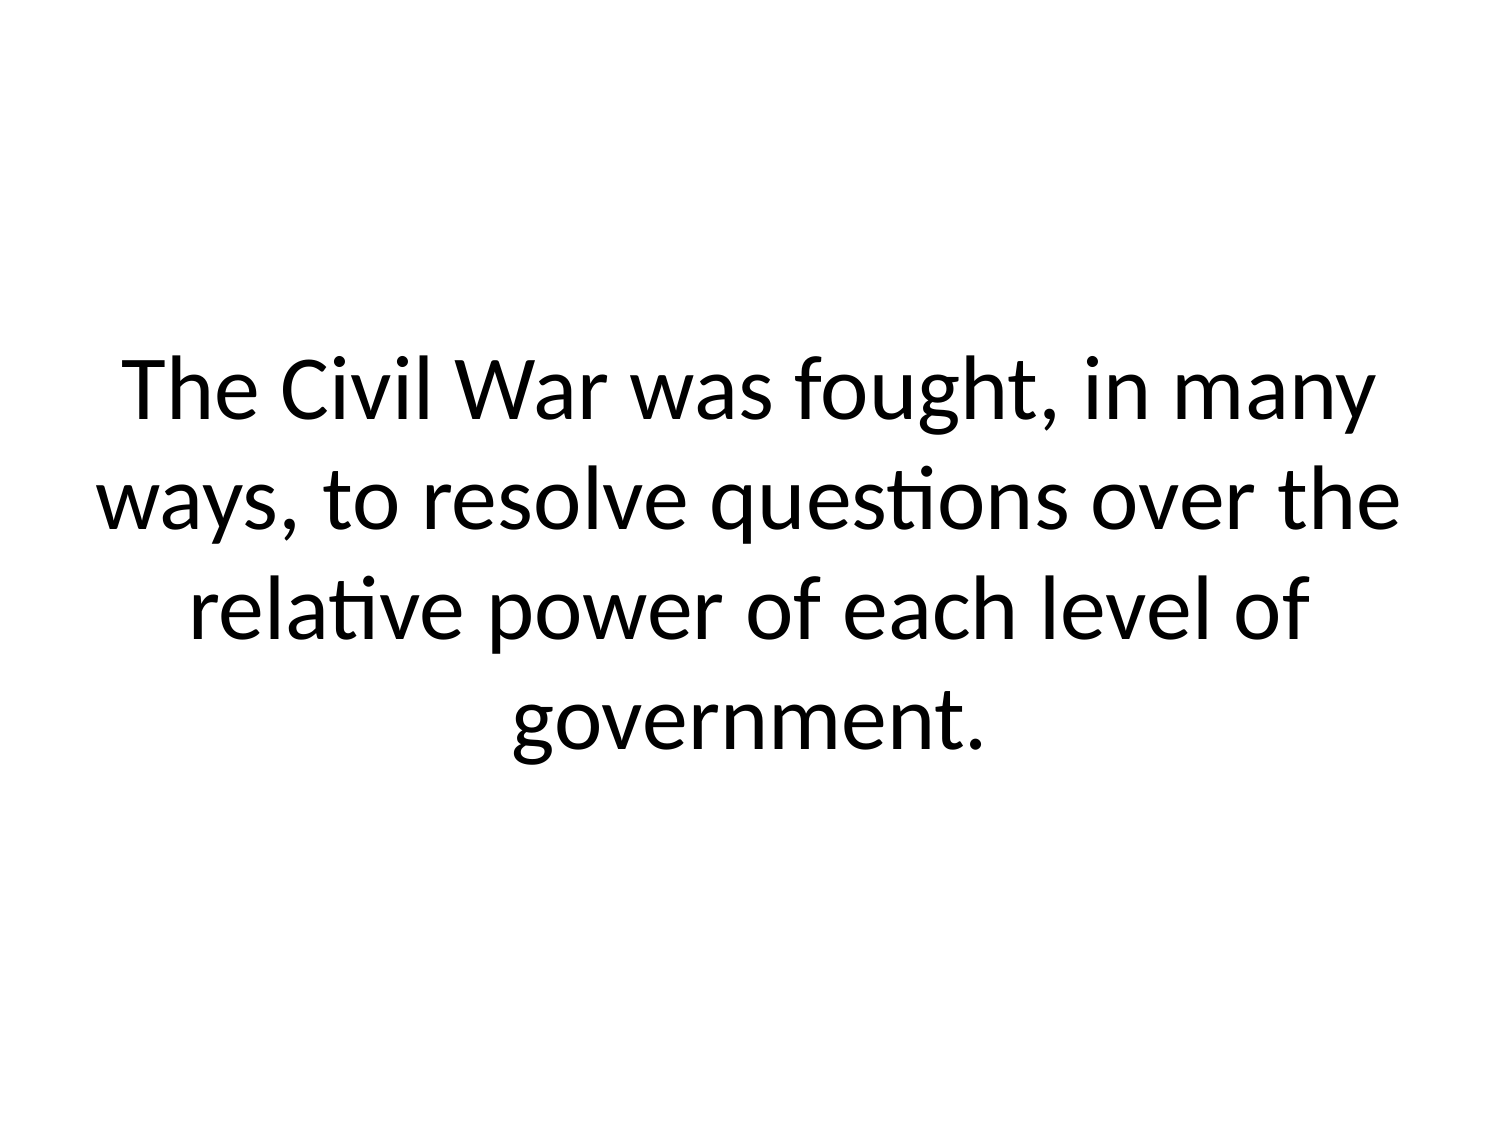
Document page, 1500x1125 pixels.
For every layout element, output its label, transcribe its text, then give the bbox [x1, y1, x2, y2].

title The Civil War was fought, in many ways, to resolve questions over the relative power of each level of government. [74, 44, 1426, 1051]
